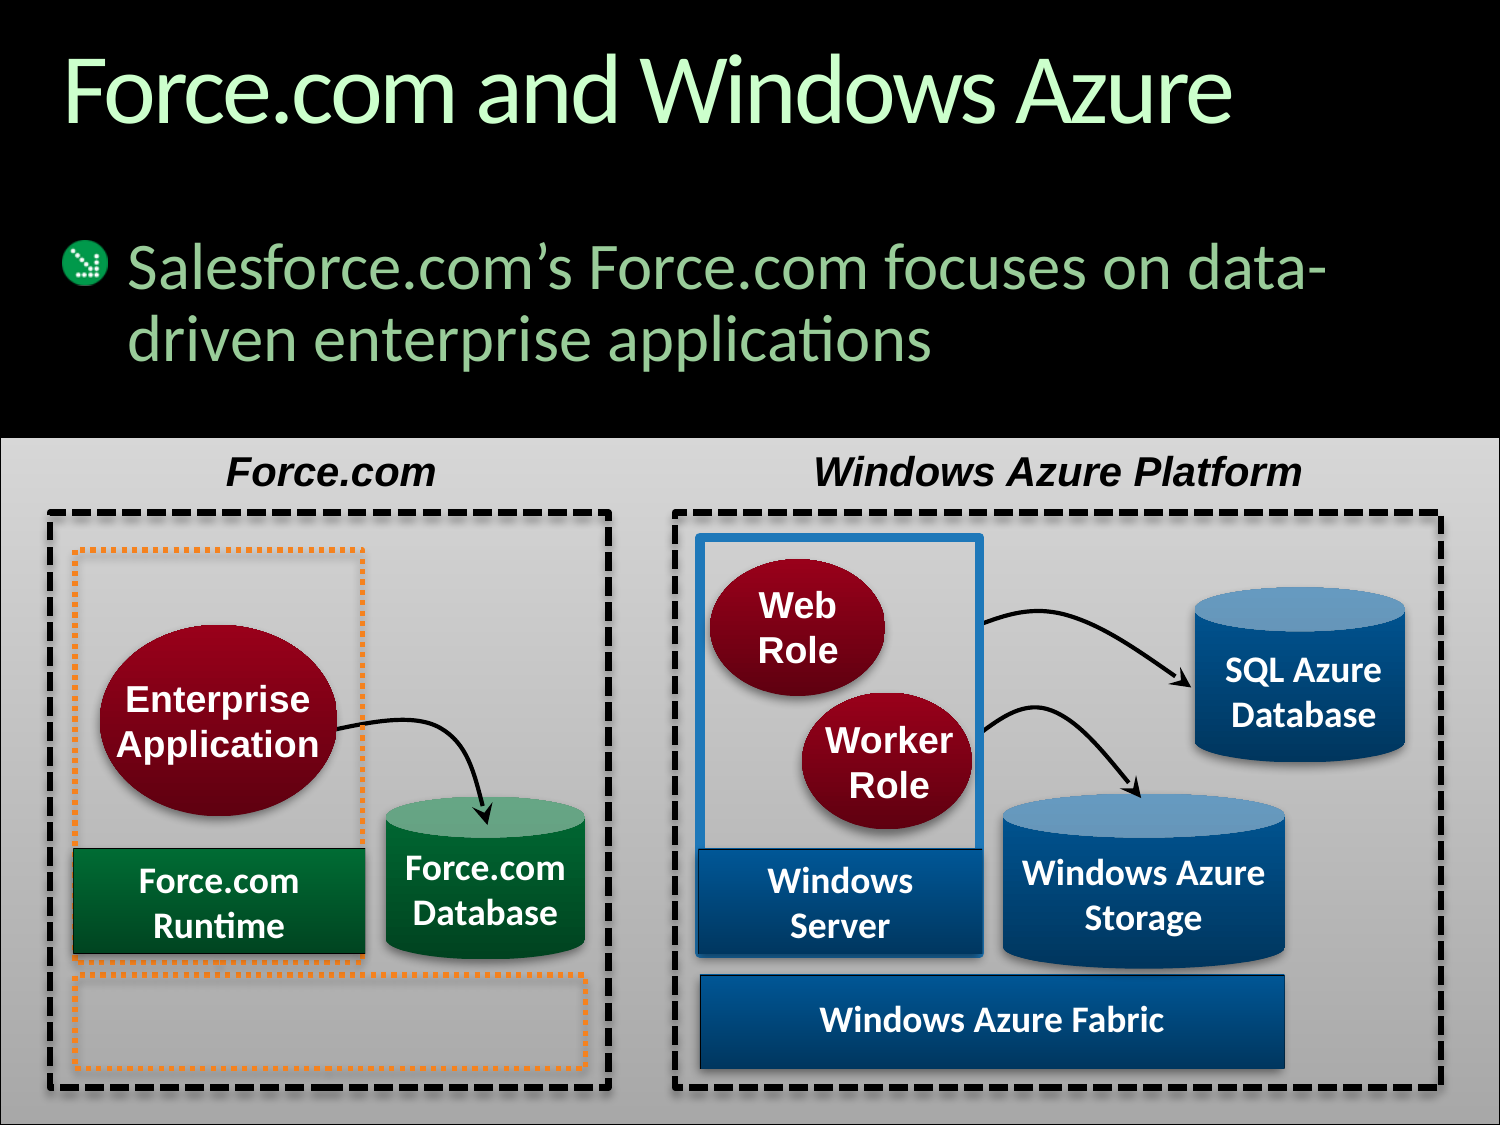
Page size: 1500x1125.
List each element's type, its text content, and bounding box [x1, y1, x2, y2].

list Salesforce.com’s Force.com focuses on data-driven enterprise applications [62, 231, 1438, 593]
picture [62, 240, 108, 287]
title Force.com and Windows Azure [62, 37, 1438, 147]
text_box [0, 437, 1500, 1125]
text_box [674, 437, 1442, 1088]
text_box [49, 437, 613, 1088]
